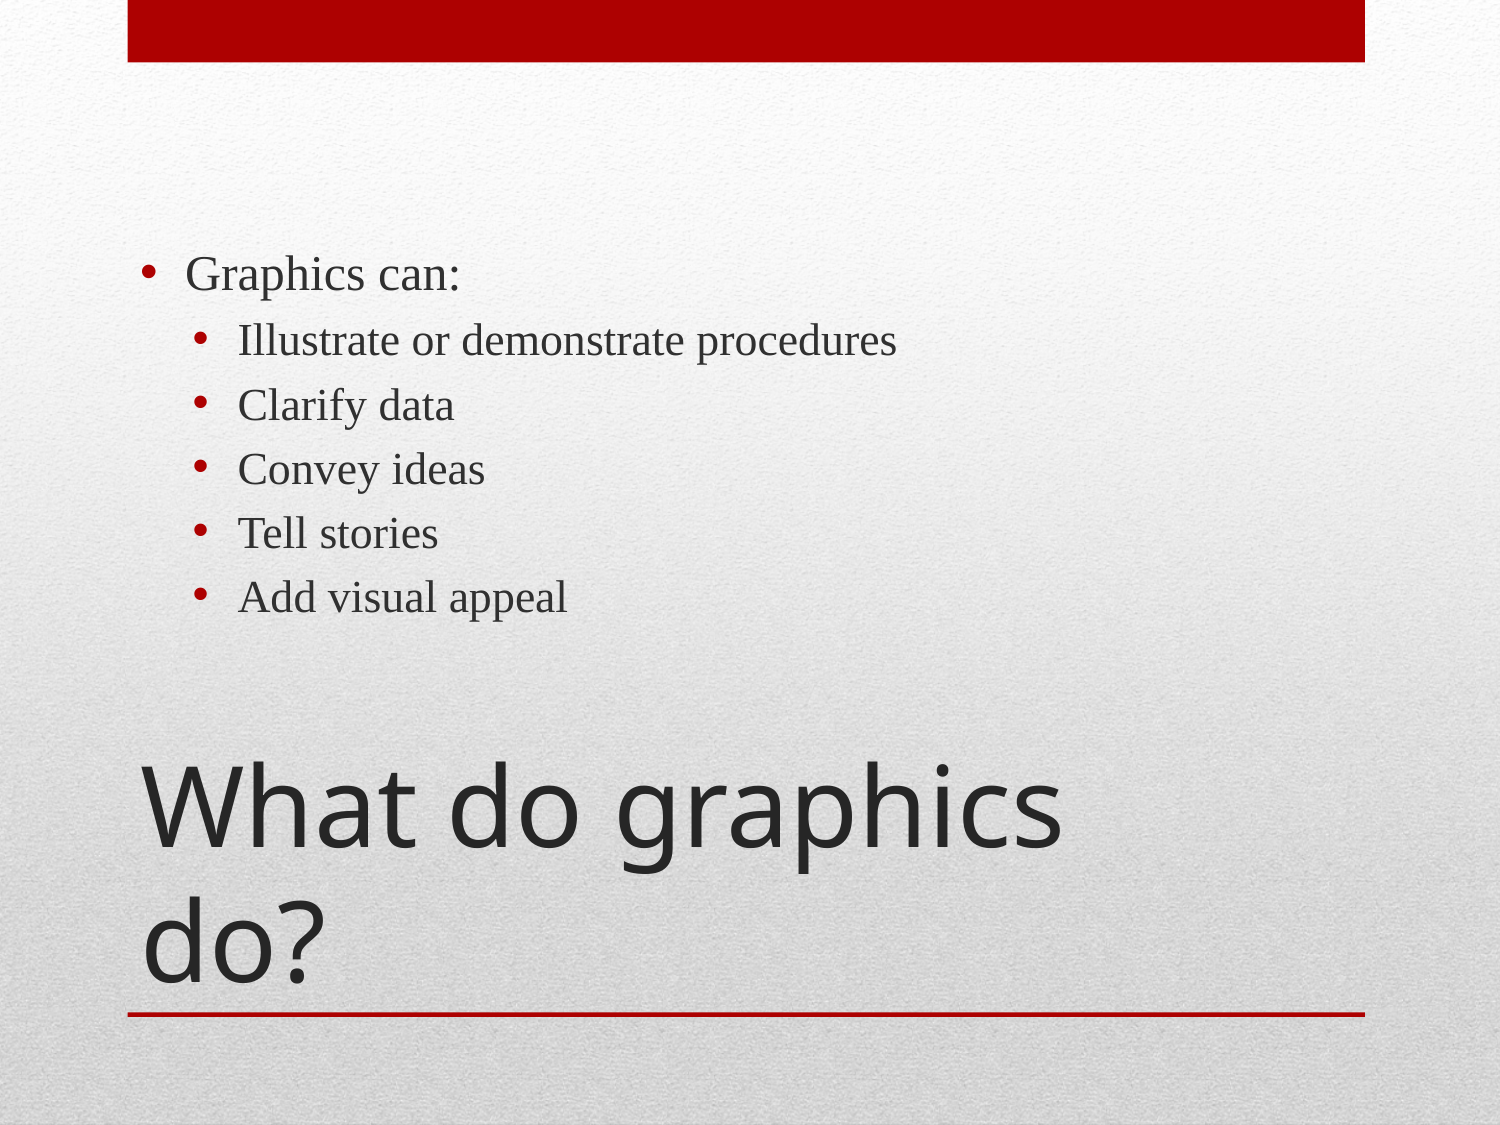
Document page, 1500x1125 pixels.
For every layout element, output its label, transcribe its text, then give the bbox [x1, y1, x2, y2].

list Graphics can: Illustrate or demonstrate procedures Clarify data Convey ideas Tell stories Add visual appeal [125, 112, 1363, 750]
title What do graphics do? [125, 750, 1238, 1013]
